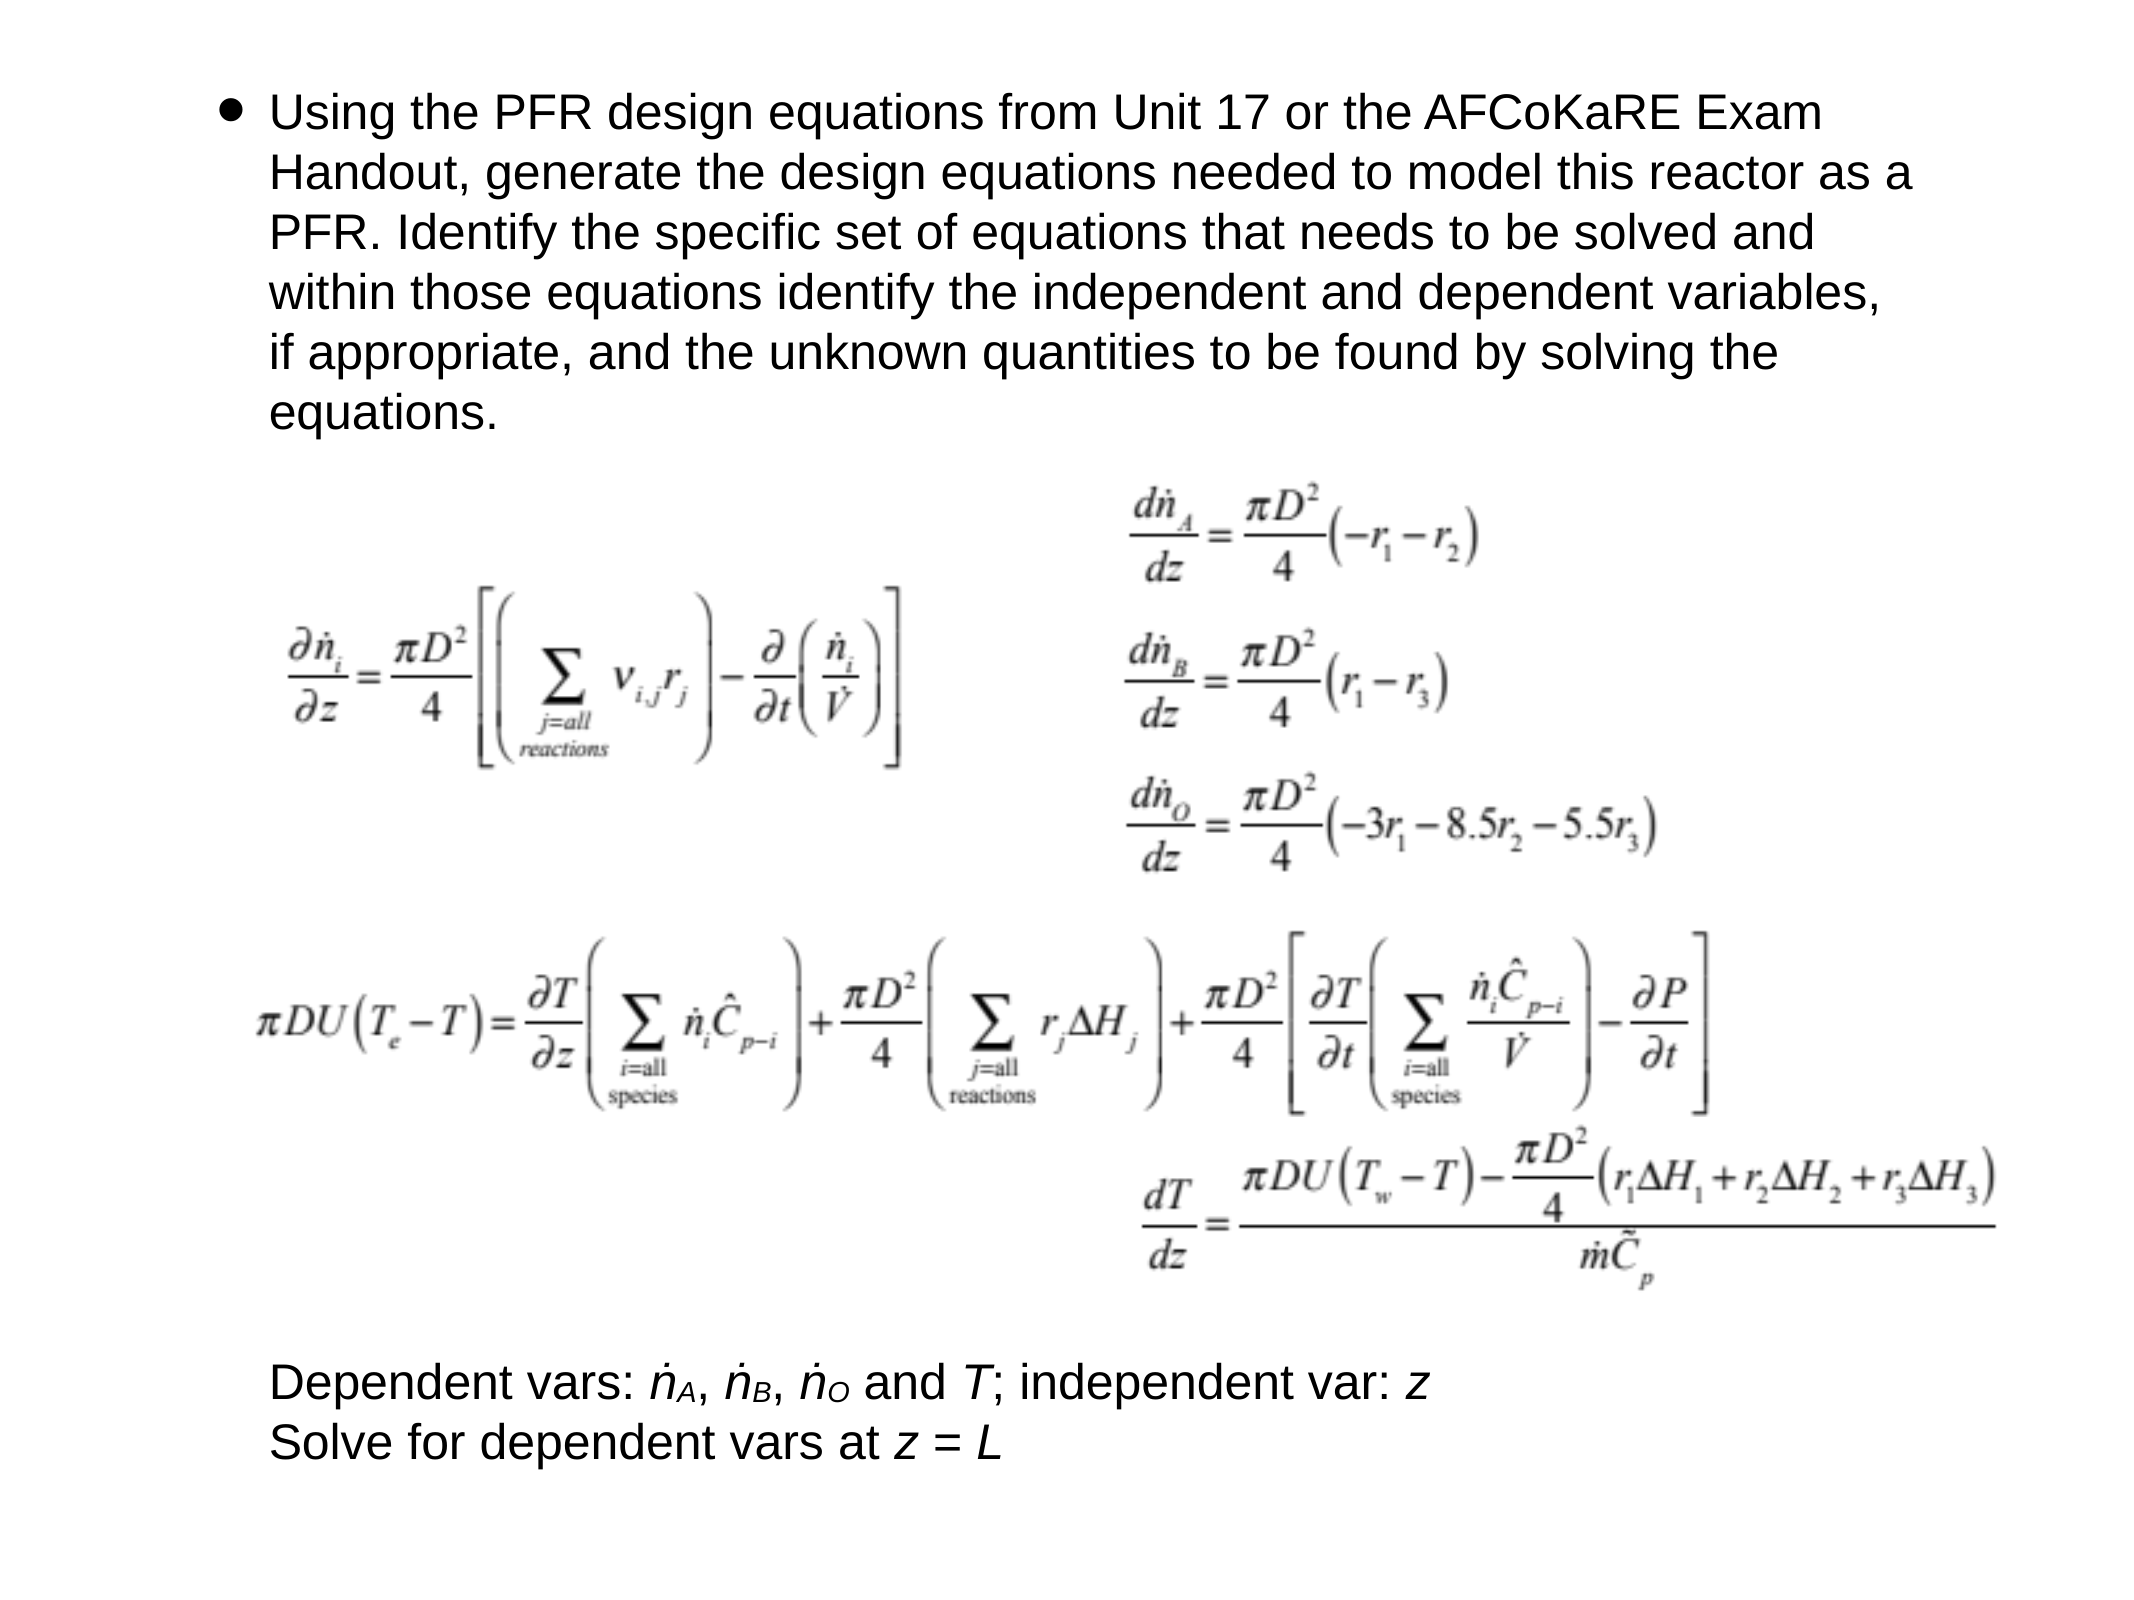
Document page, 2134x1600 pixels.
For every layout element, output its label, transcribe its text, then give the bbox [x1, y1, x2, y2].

list Using the PFR design equations from Unit 17 or the AFCoKaRE Exam Handout, generate the design equations needed to model this reactor as a PFR. Identify the specific set of equations that needs to be solved and within those equations identify the independent and dependent variables, if appropriate, and the unknown quantities to be found by solving the equations. [208, 70, 1925, 1478]
picture [1122, 758, 1663, 878]
picture [281, 578, 906, 771]
text_box Dependent vars: ṅA, ṅB, ṅO and T; independent var: z Solve for dependent vars at z = L [268, 1340, 1530, 1478]
picture [1124, 468, 1482, 588]
picture [1120, 614, 1451, 734]
picture [251, 924, 2005, 1294]
